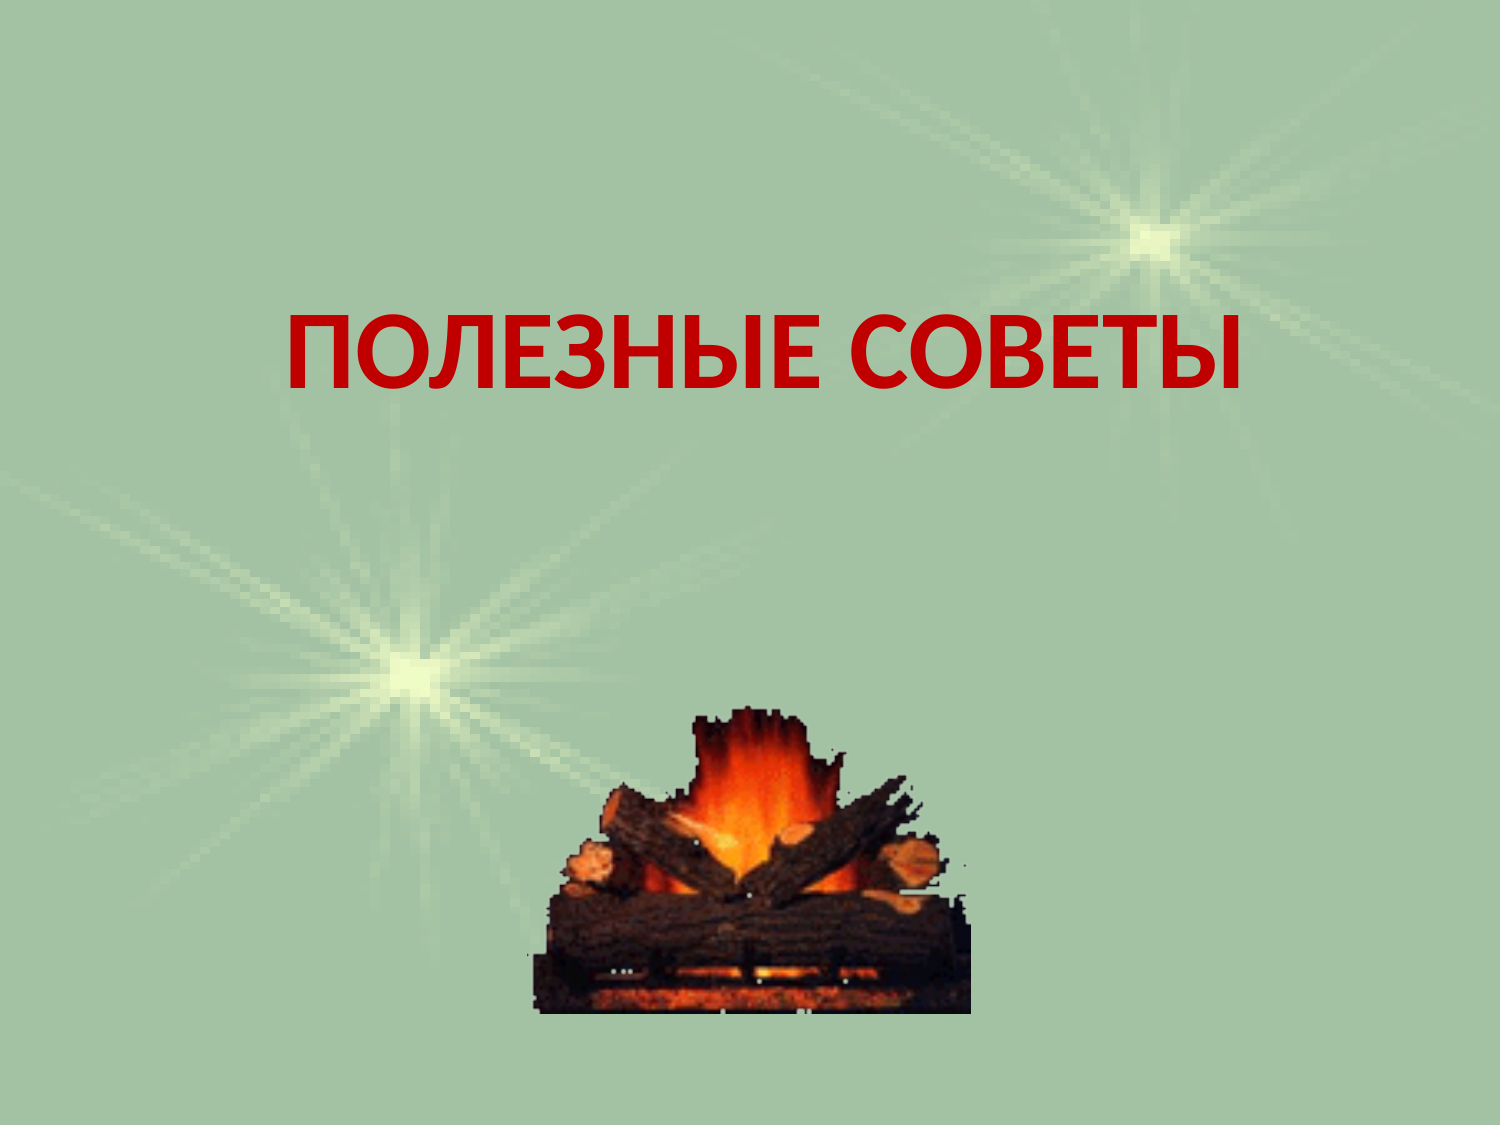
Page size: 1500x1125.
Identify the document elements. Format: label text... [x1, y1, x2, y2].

title ПОЛЕЗНЫЕ СОВЕТЫ [128, 222, 1404, 464]
picture [0, 0, 1500, 1125]
